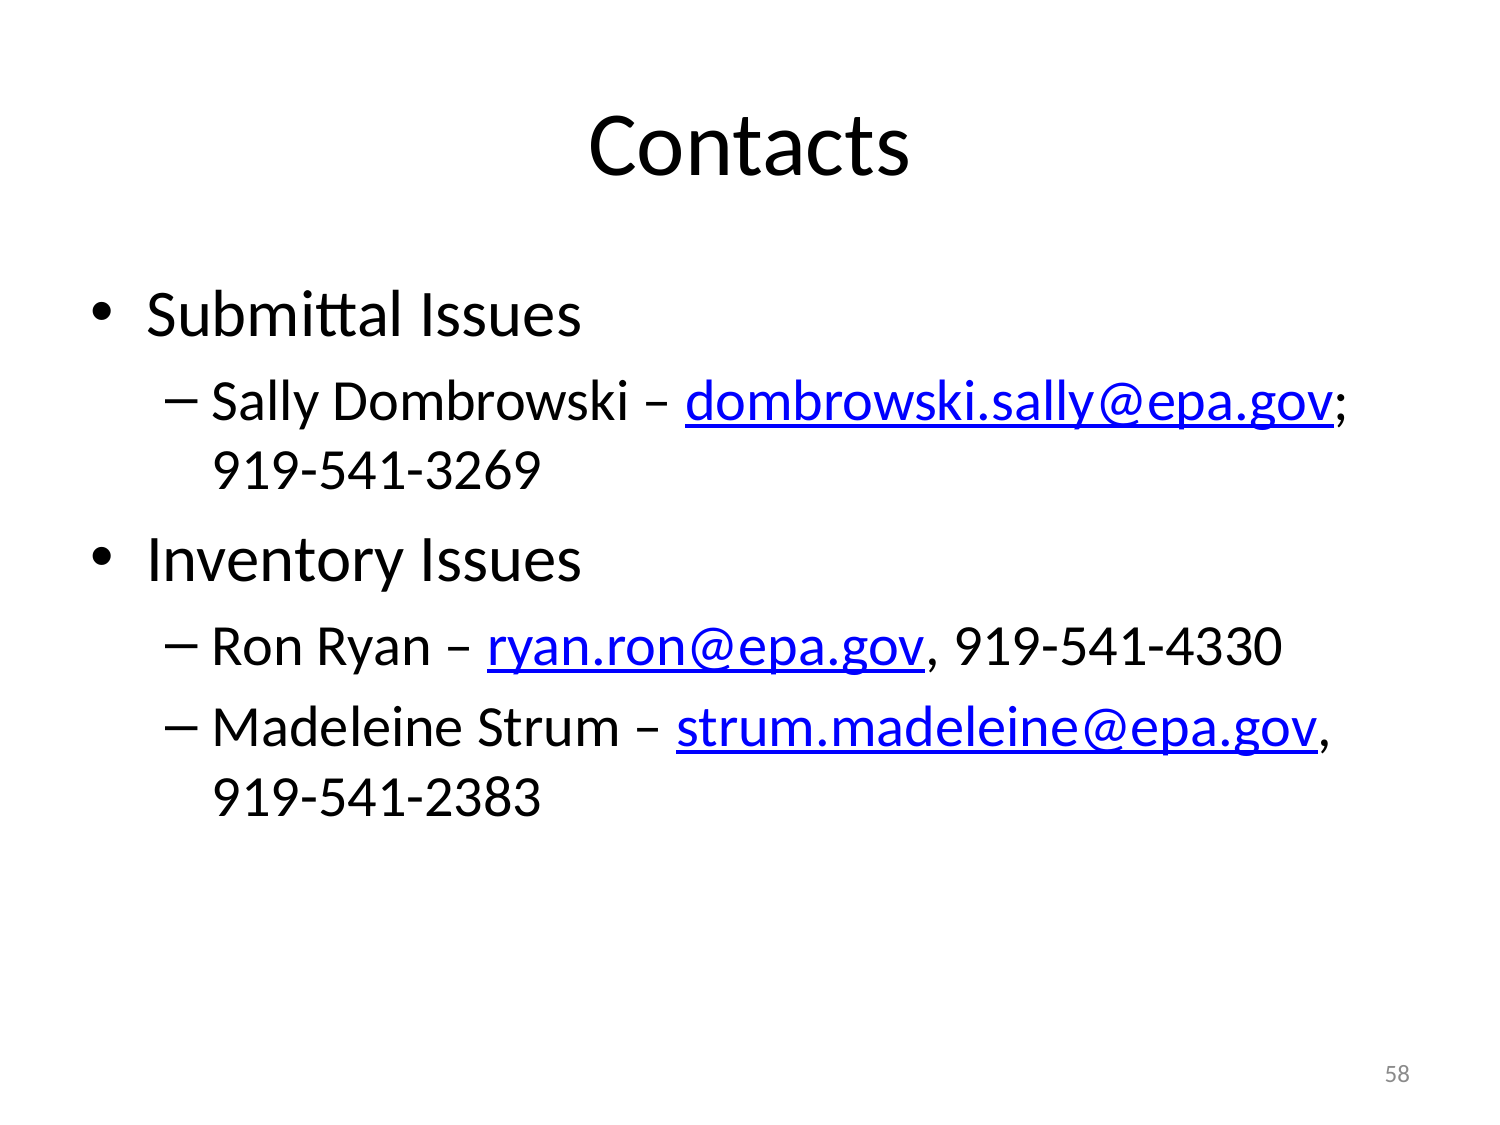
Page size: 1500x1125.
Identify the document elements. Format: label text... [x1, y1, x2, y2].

slide_number 58 [1074, 1042, 1425, 1103]
title Contacts [75, 45, 1425, 233]
list Submittal Issues Sally Dombrowski – dombrowski.sally@epa.gov; 919-541-3269 Inventory Issues Ron Ryan – ryan.ron@epa.gov, 919-541-4330 Madeleine Strum – strum.madeleine@epa.gov, 919-541-2383 [75, 262, 1425, 1005]
